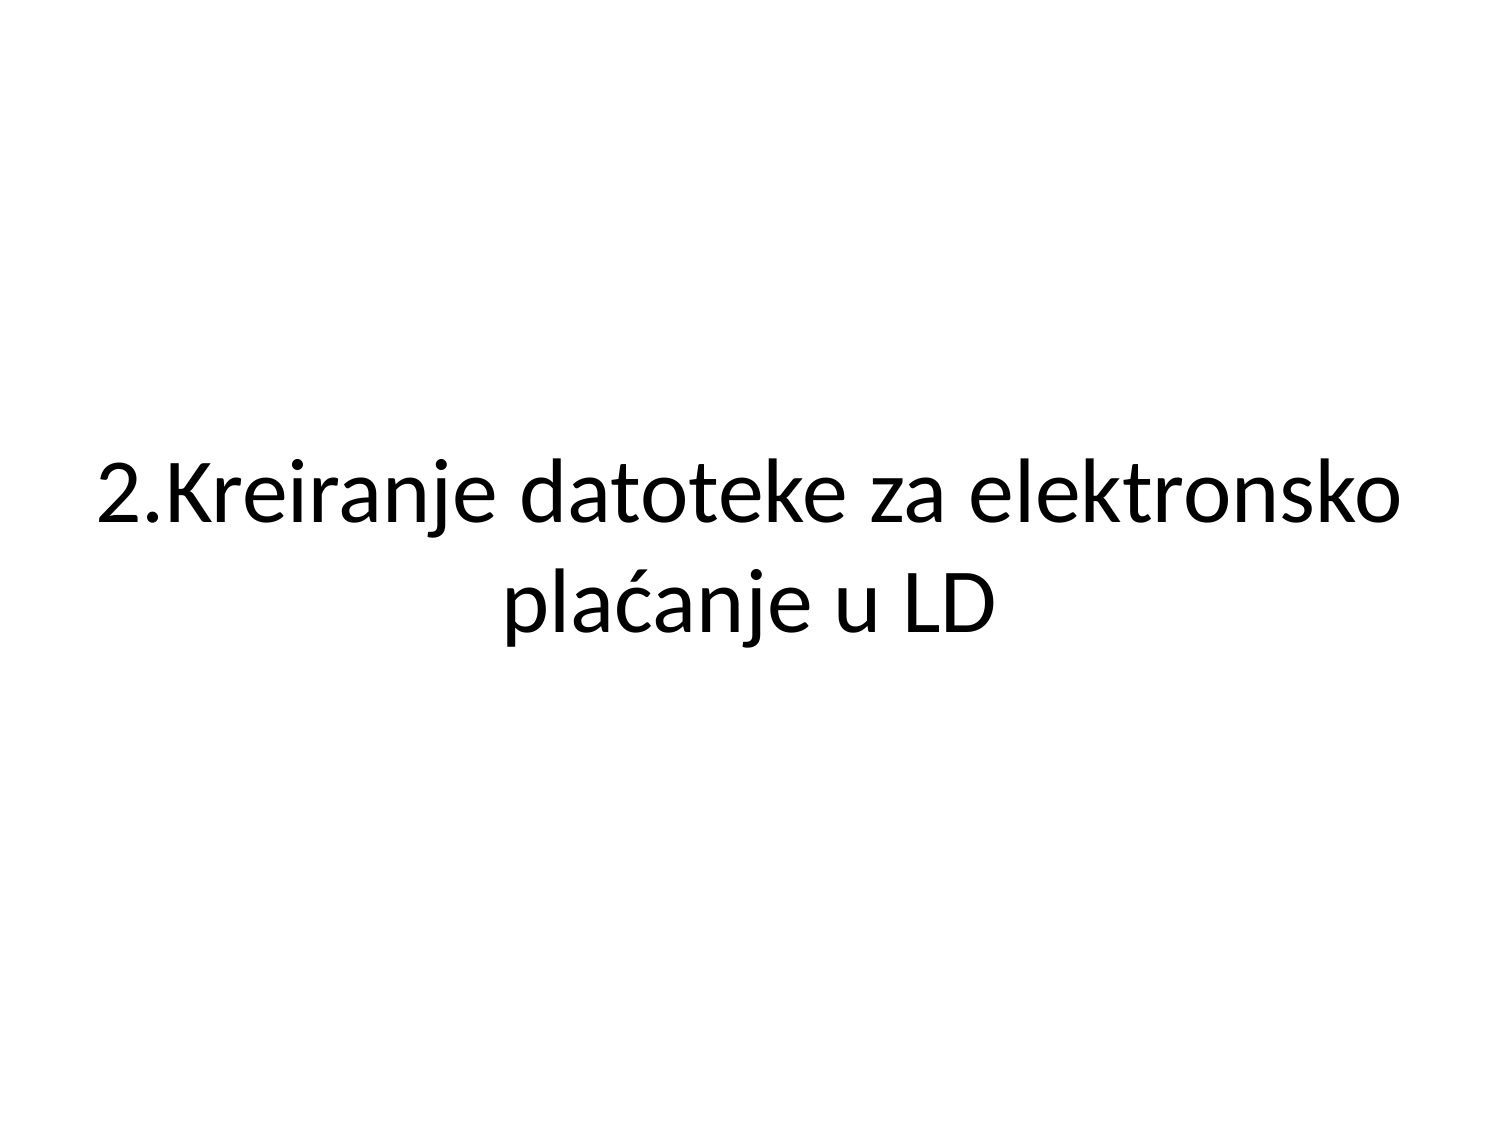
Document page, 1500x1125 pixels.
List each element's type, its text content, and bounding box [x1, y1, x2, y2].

title 2.Kreiranje datoteke za elektronsko plaćanje u LD [75, 45, 1425, 1038]
